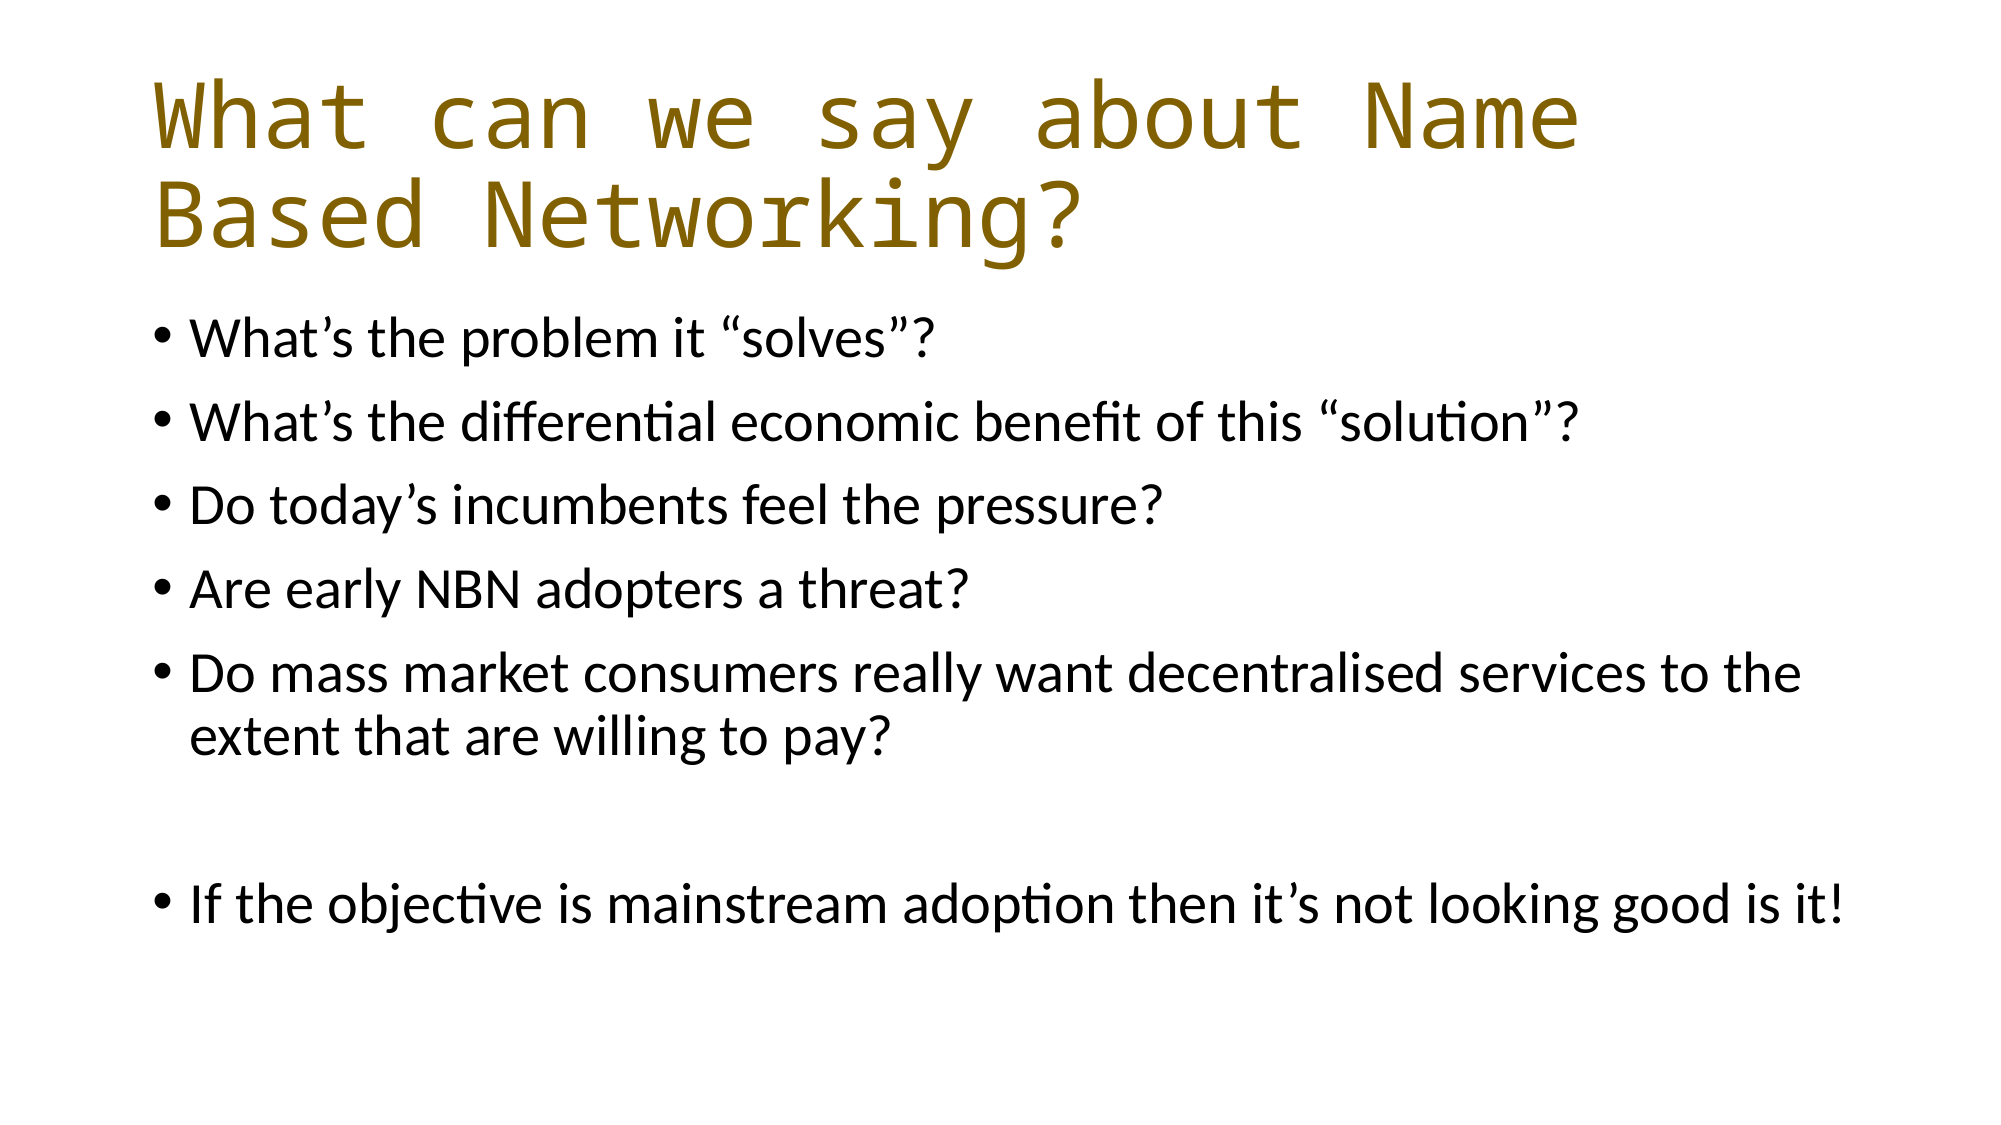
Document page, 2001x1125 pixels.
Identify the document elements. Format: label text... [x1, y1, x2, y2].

list What’s the problem it “solves”? What’s the differential economic benefit of this “solution”? Do today’s incumbents feel the pressure? Are early NBN adopters a threat? Do mass market consumers really want decentralised services to the extent that are willing to pay? If the objective is mainstream adoption then it’s not looking good is it! [137, 299, 1959, 1014]
title What can we say about Name Based Networking? [137, 59, 1863, 278]
